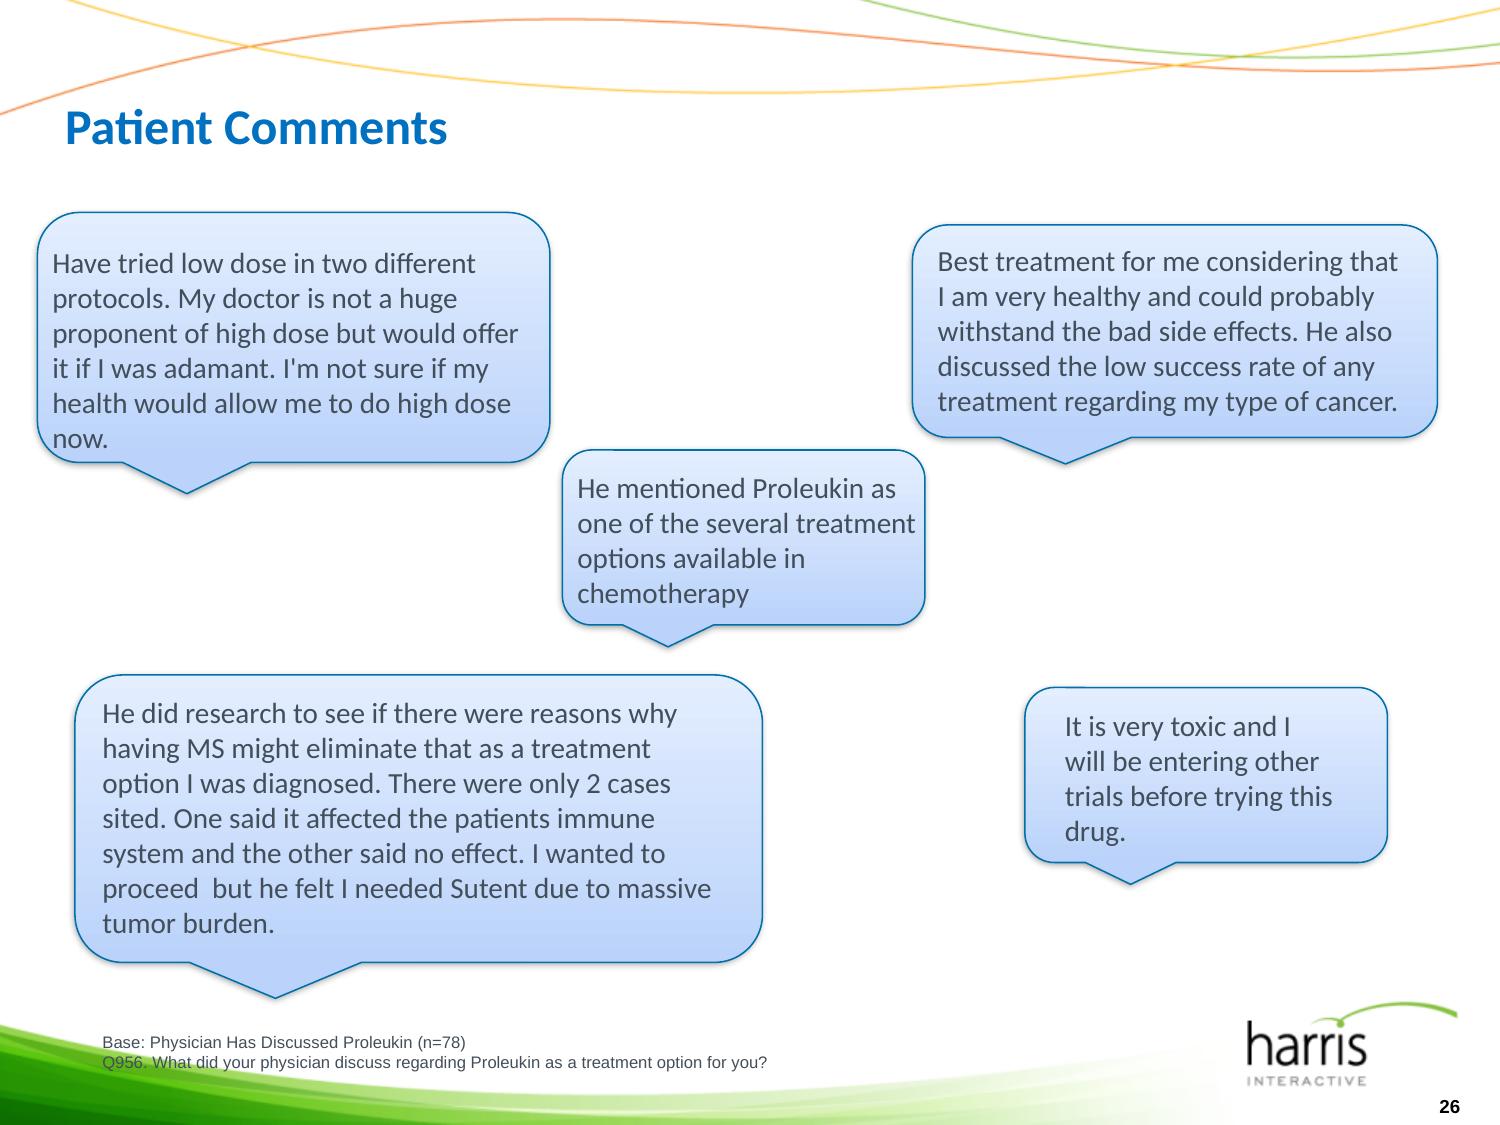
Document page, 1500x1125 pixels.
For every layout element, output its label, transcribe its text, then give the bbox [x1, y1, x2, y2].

text_box [40, 211, 551, 451]
text_box Best treatment for me considering that I am very healthy and could probably withstand the bad side effects. He also discussed the low success rate of any treatment regarding my type of cancer. [911, 224, 1439, 465]
text_box He did research to see if there were reasons why having MS might eliminate that as a treatment option I was diagnosed. There were only 2 cases sited. One said it affected the patients immune system and the other said no effect. I wanted to proceed but he felt I needed Sutent due to massive tumor burden. [87, 687, 750, 947]
text_box [74, 689, 764, 1000]
text_box [567, 449, 921, 462]
text_box [89, 674, 748, 687]
text_box [571, 618, 916, 648]
text_box [1024, 686, 1389, 886]
title Patient Comments [49, 87, 1451, 176]
slide_number 26 [1399, 1086, 1500, 1125]
text_box It is very toxic and I will be entering other trials before trying this drug. [1049, 699, 1350, 855]
text_box Have tried low dose in two different protocols. My doctor is not a huge proponent of high dose but would offer it if I was adamant. I'm not sure if my health would allow me to do high dose now. [37, 237, 538, 462]
text_box Base: Physician Has Discussed Proleukin (n=78) Q956. What did your physician discuss regarding Proleukin as a treatment option for you? [87, 1024, 1050, 1080]
picture [0, 0, 1500, 1125]
text_box He mentioned Proleukin as one of the several treatment options available in chemotherapy [562, 462, 938, 618]
text_box [69, 462, 519, 495]
